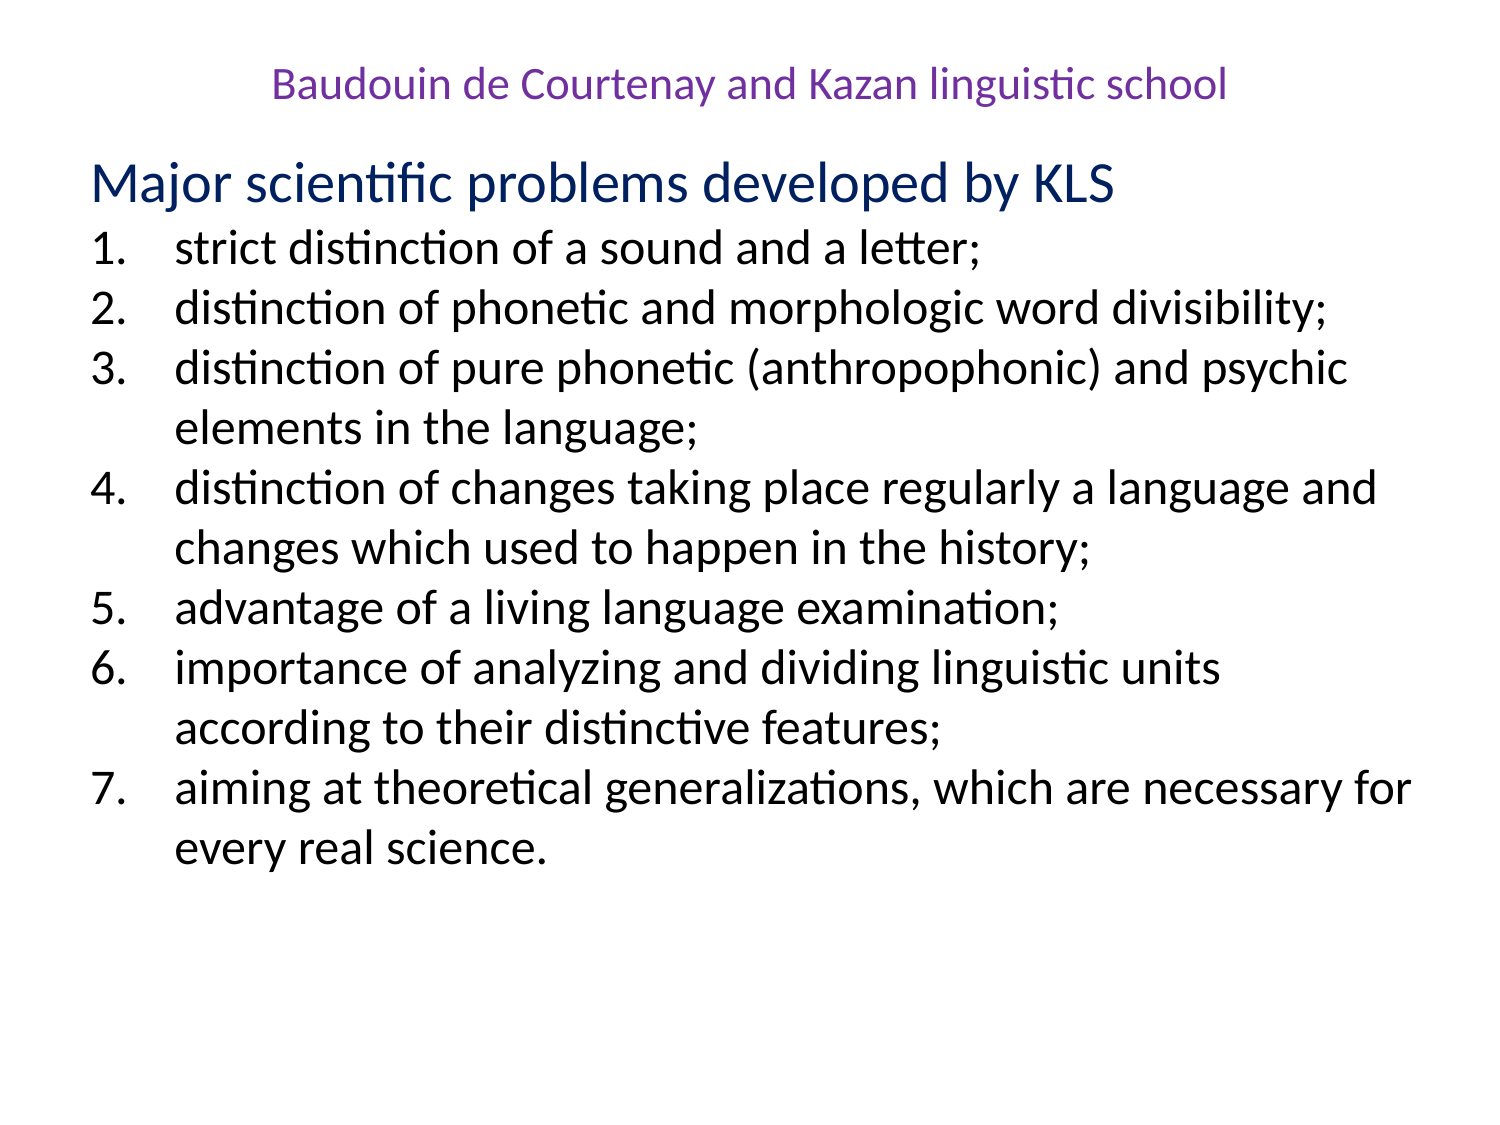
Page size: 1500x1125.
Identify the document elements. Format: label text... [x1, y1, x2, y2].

title Baudouin de Courtenay and Kazan linguistic school [75, 45, 1425, 137]
list Major scientific problems developed by KLS strict distinction of a sound and a letter; distinction of phonetic and morphologic word divisibility; distinction of pure phonetic (anthropophonic) and psychic elements in the language; distinction of changes taking place regularly a language and changes which used to happen in the history; advantage of a living language examination; importance of analyzing and dividing linguistic units according to their distinctive features; aiming at theoretical generalizations, which are necessary for every real science. [75, 137, 1436, 1012]
